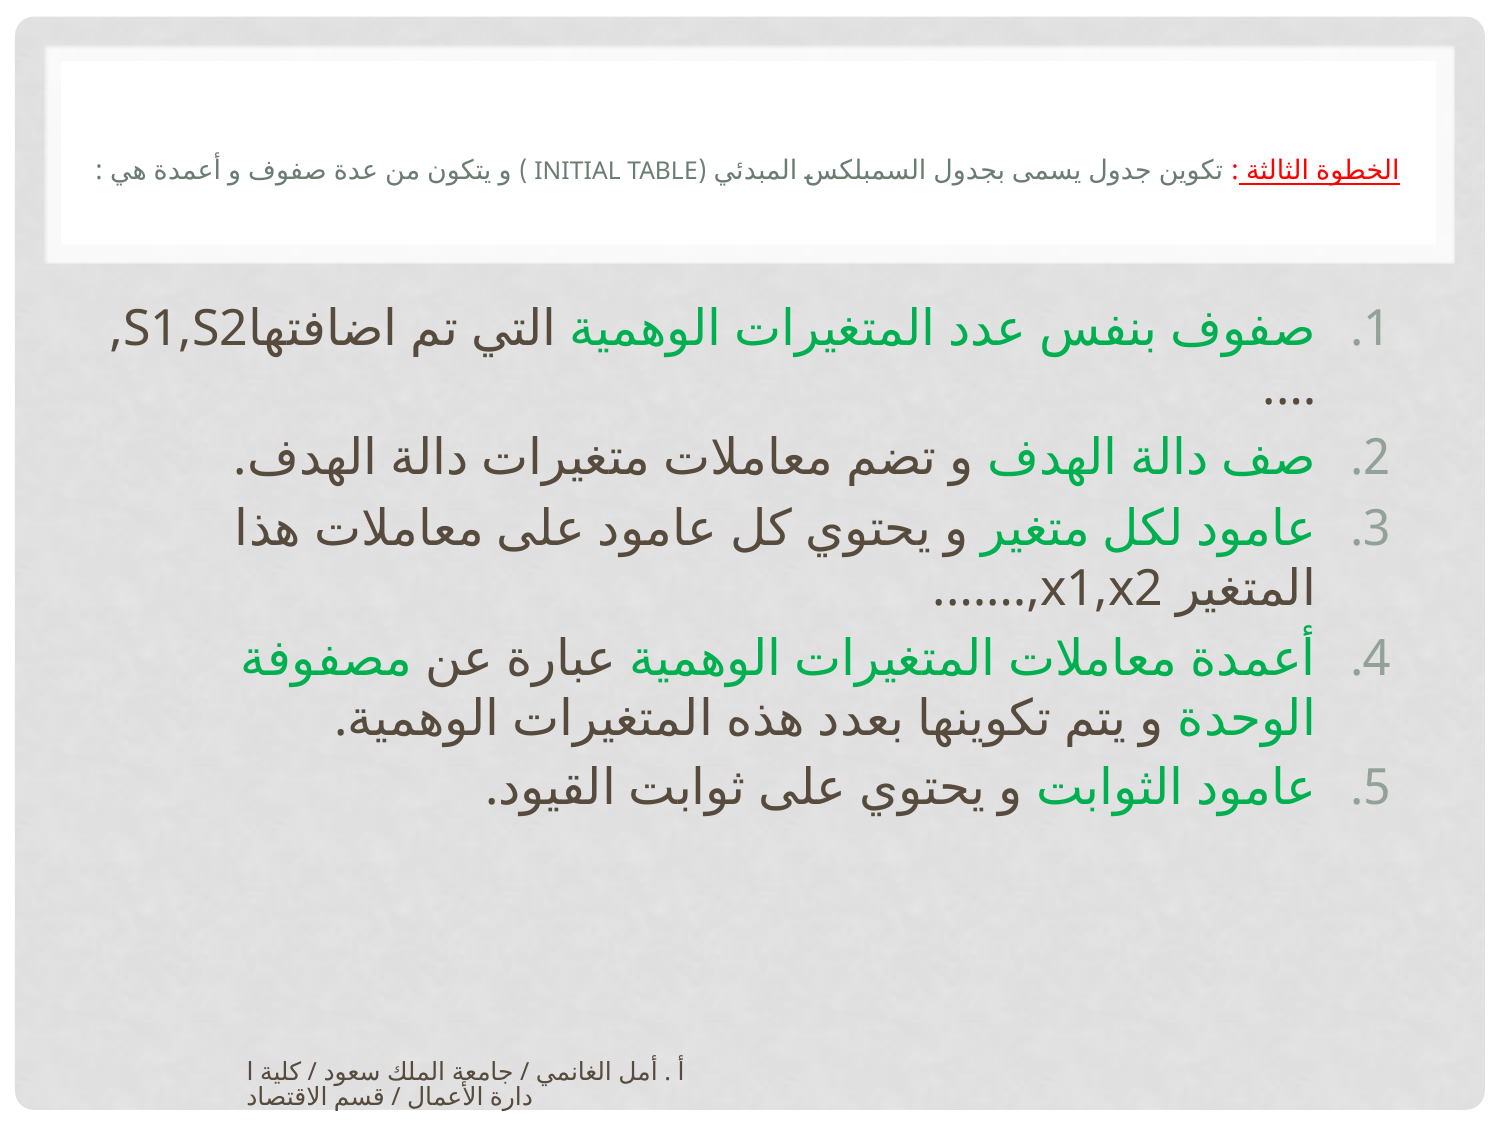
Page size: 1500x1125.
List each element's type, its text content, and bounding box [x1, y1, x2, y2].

list صفوف بنفس عدد المتغيرات الوهمية التي تم اضافتهاS1,S2,…. صف دالة الهدف و تضم معاملات متغيرات دالة الهدف. عامود لكل متغير و يحتوي كل عامود على معاملات هذا المتغير x1,x2,……. أعمدة معاملات المتغيرات الوهمية عبارة عن مصفوفة الوحدة و يتم تكوينها بعدد هذه المتغيرات الوهمية. عامود الثوابت و يحتوي على ثوابت القيود. [75, 287, 1425, 1005]
footer أ . أمل الغانمي / جامعة الملك سعود / كلية ادارة الأعمال / قسم الاقتصاد [512, 1042, 988, 1103]
title الخطوة الثالثة : تكوين جدول يسمى بجدول السمبلكس المبدئي (Initial table ) و يتكون من عدة صفوف و أعمدة هي : [69, 66, 1425, 238]
